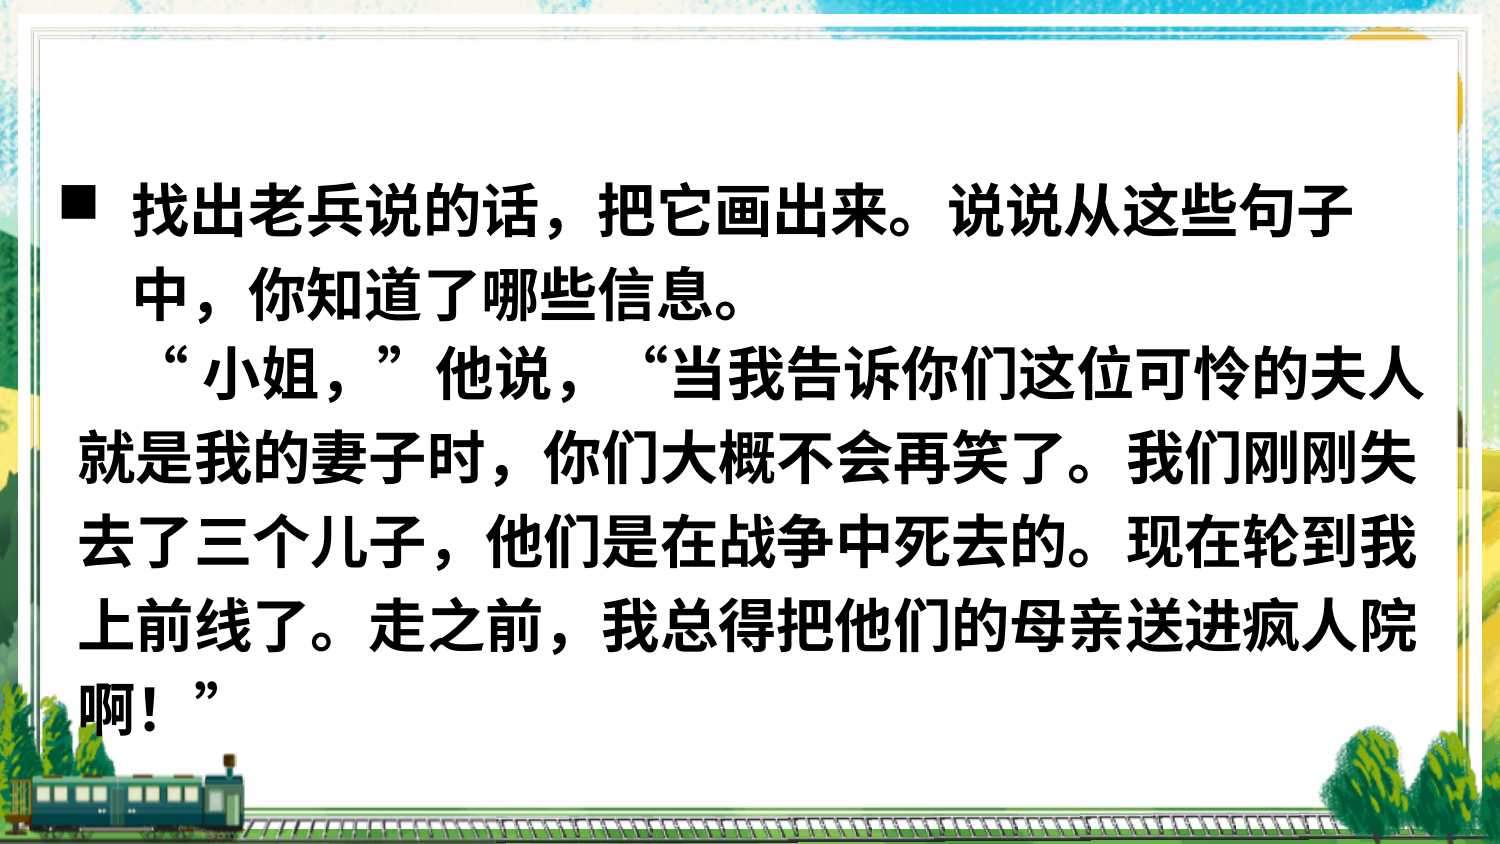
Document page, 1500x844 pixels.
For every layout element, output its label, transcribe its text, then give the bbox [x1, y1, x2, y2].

picture [0, 0, 1500, 844]
text_box “小姐，”他说，“当我告诉你们这位可怜的夫人就是我的妻子时，你们大概不会再笑了。我们刚刚失去了三个儿子，他们是在战争中死去的。现在轮到我上前线了。走之前，我总得把他们的母亲送进疯人院啊！” [62, 315, 1465, 751]
text_box 找出老兵说的话，把它画出来。说说从这些句子中，你知道了哪些信息。 [42, 153, 1376, 336]
